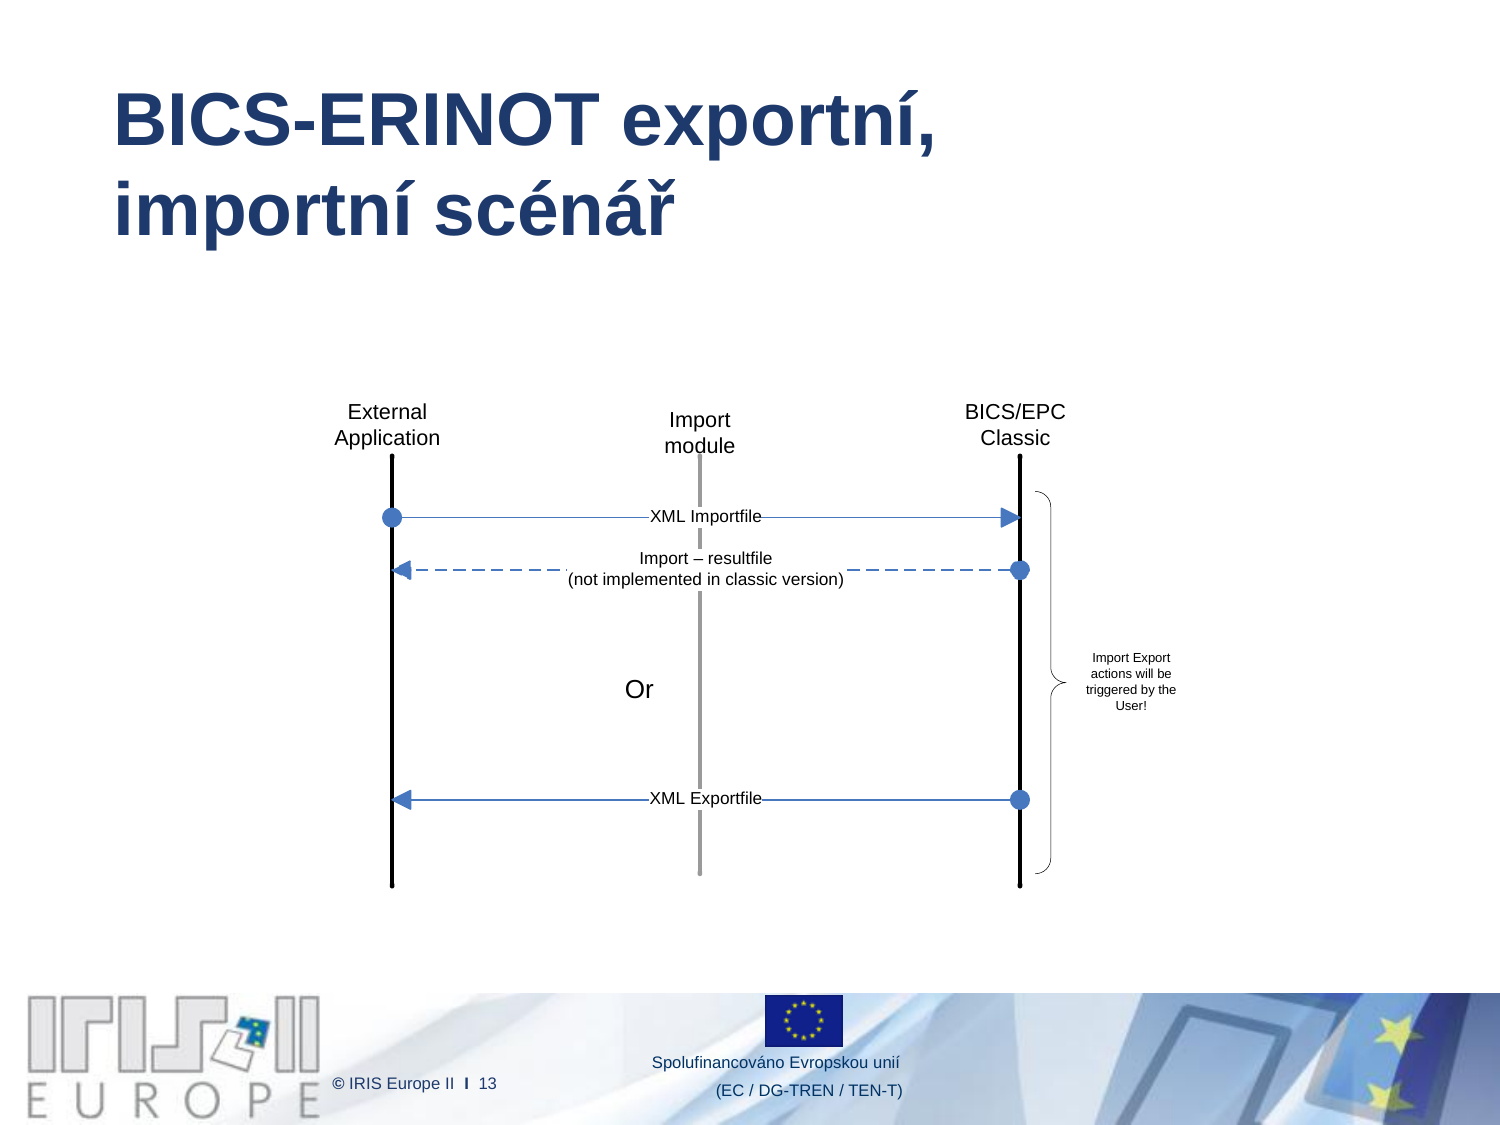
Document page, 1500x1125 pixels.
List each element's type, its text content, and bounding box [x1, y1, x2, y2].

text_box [309, 396, 1200, 894]
picture [0, 993, 1500, 1125]
title BICS-ERINOT exportní, importní scénář [98, 152, 1398, 260]
